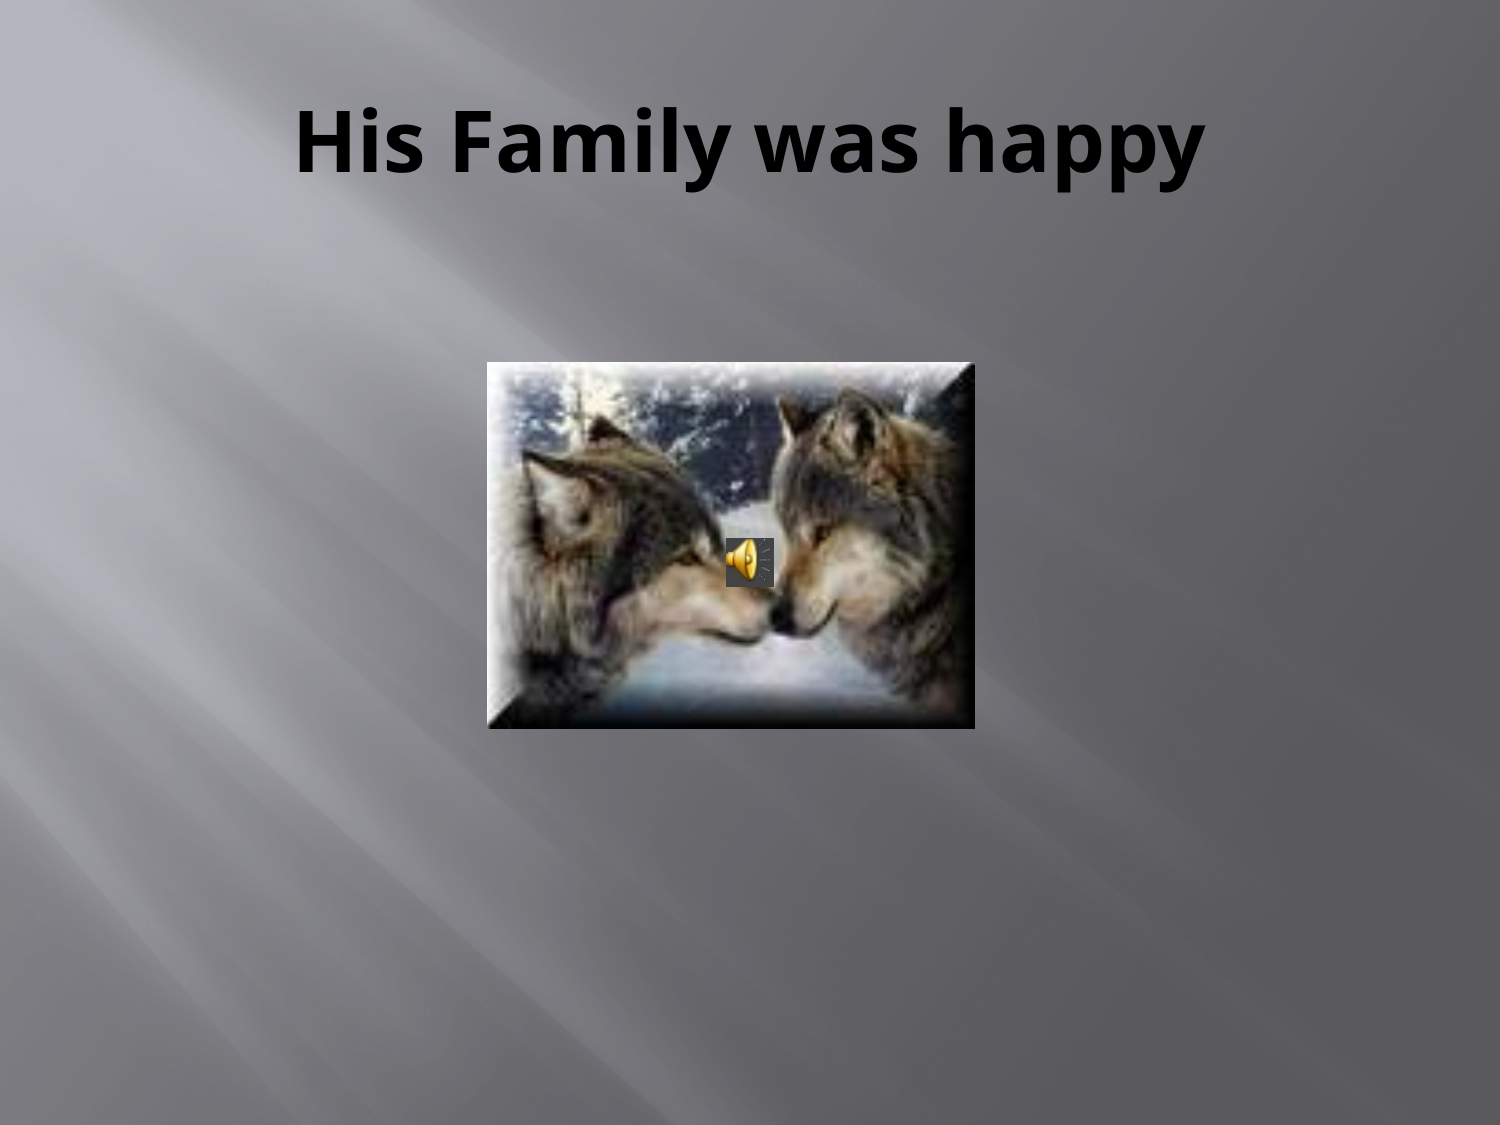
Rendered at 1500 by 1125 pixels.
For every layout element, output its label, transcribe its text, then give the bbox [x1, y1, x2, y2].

picture [487, 362, 976, 730]
title His Family was happy [75, 45, 1425, 233]
